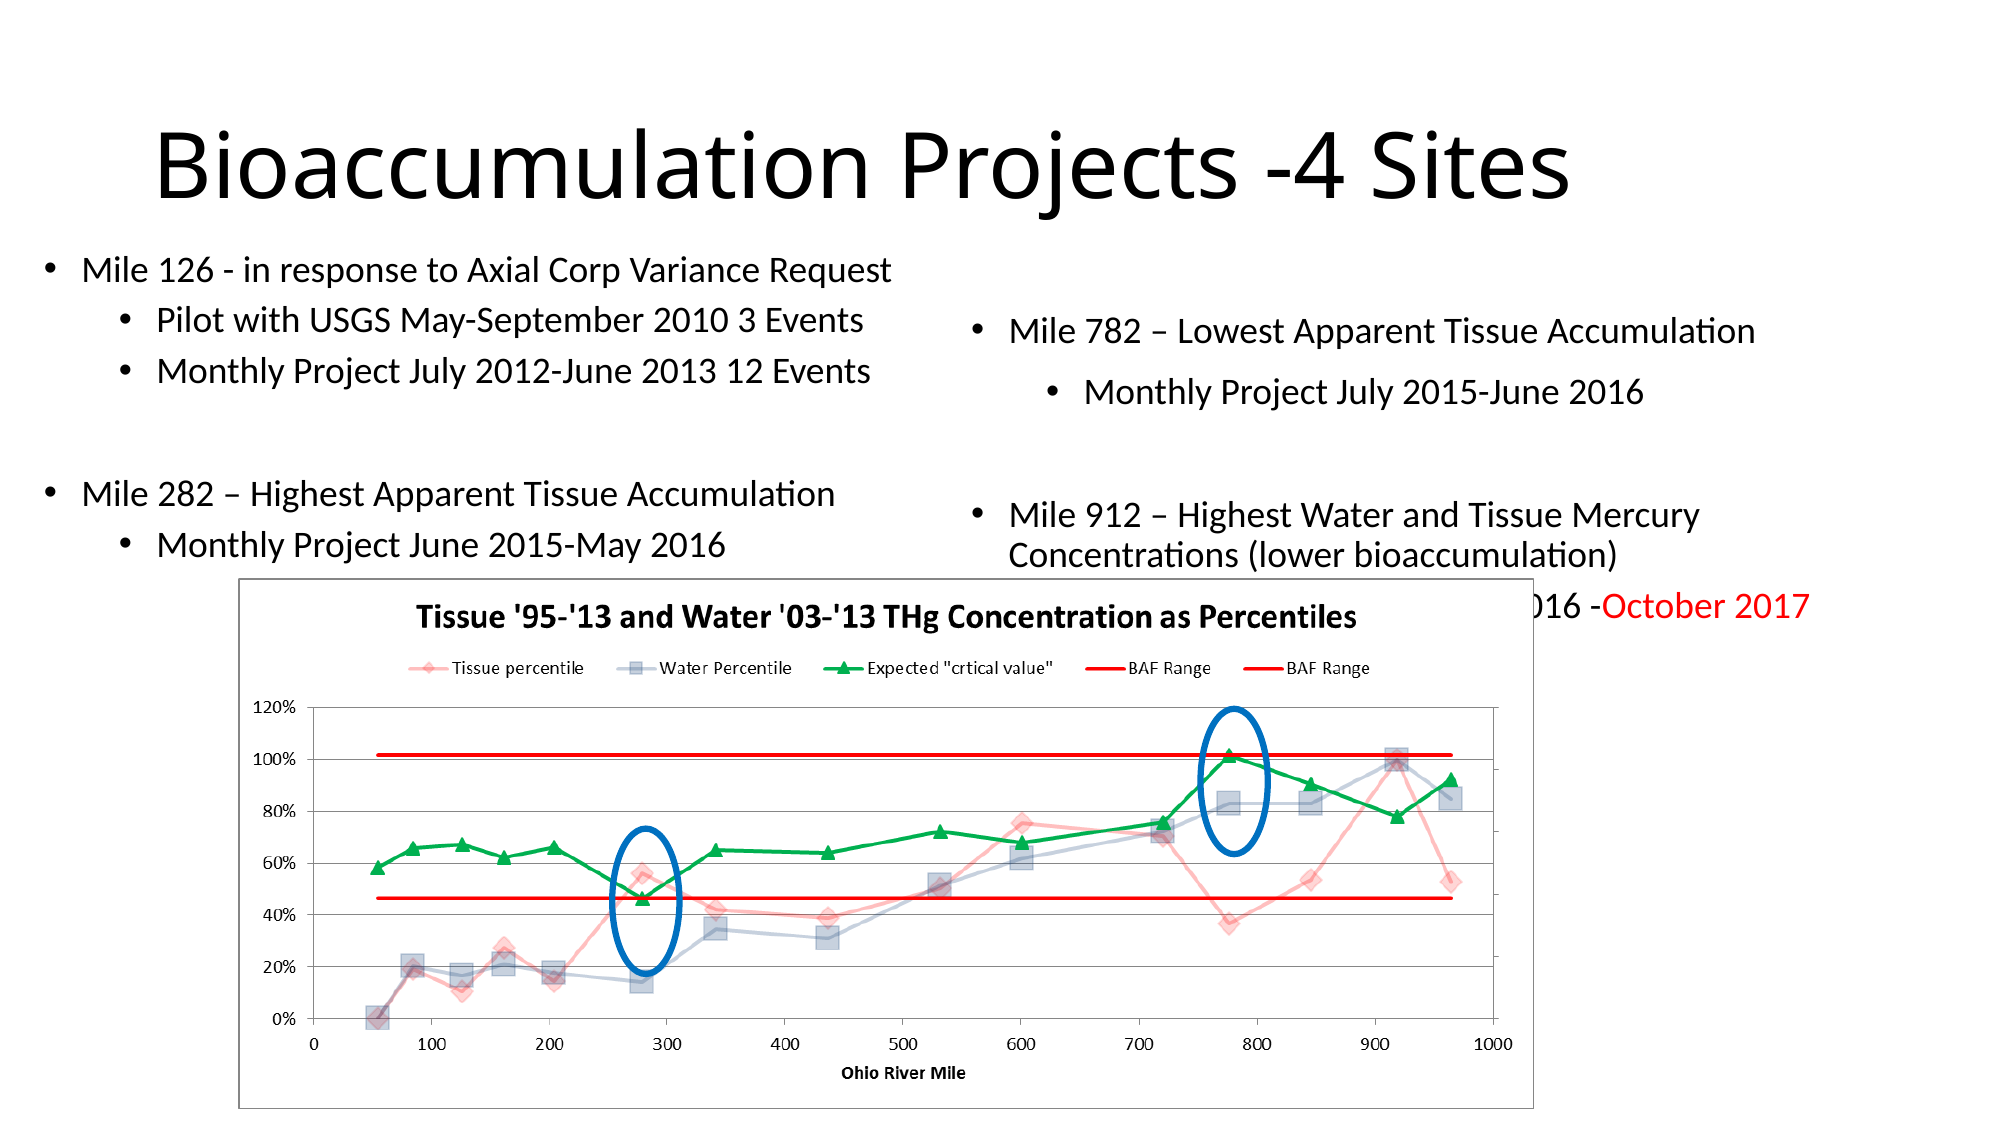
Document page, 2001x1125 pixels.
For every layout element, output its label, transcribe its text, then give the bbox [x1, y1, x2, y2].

title Bioaccumulation Projects -4 Sites [137, 59, 1863, 242]
list Mile 126 - in response to Axial Corp Variance Request Pilot with USGS May-September 2010 3 Events Monthly Project July 2012-June 2013 12 Events Mile 282 – Highest Apparent Tissue Accumulation Monthly Project June 2015-May 2016 Mile 782 – Lowest Apparent Tissue Accumulation Monthly Project July 2015-June 2016 Mile 912 – Highest Water and Tissue Mercury Concentrations (lower bioaccumulation) Monthly Project November 2016 -October 2017 [28, 242, 1914, 601]
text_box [238, 578, 1534, 1109]
